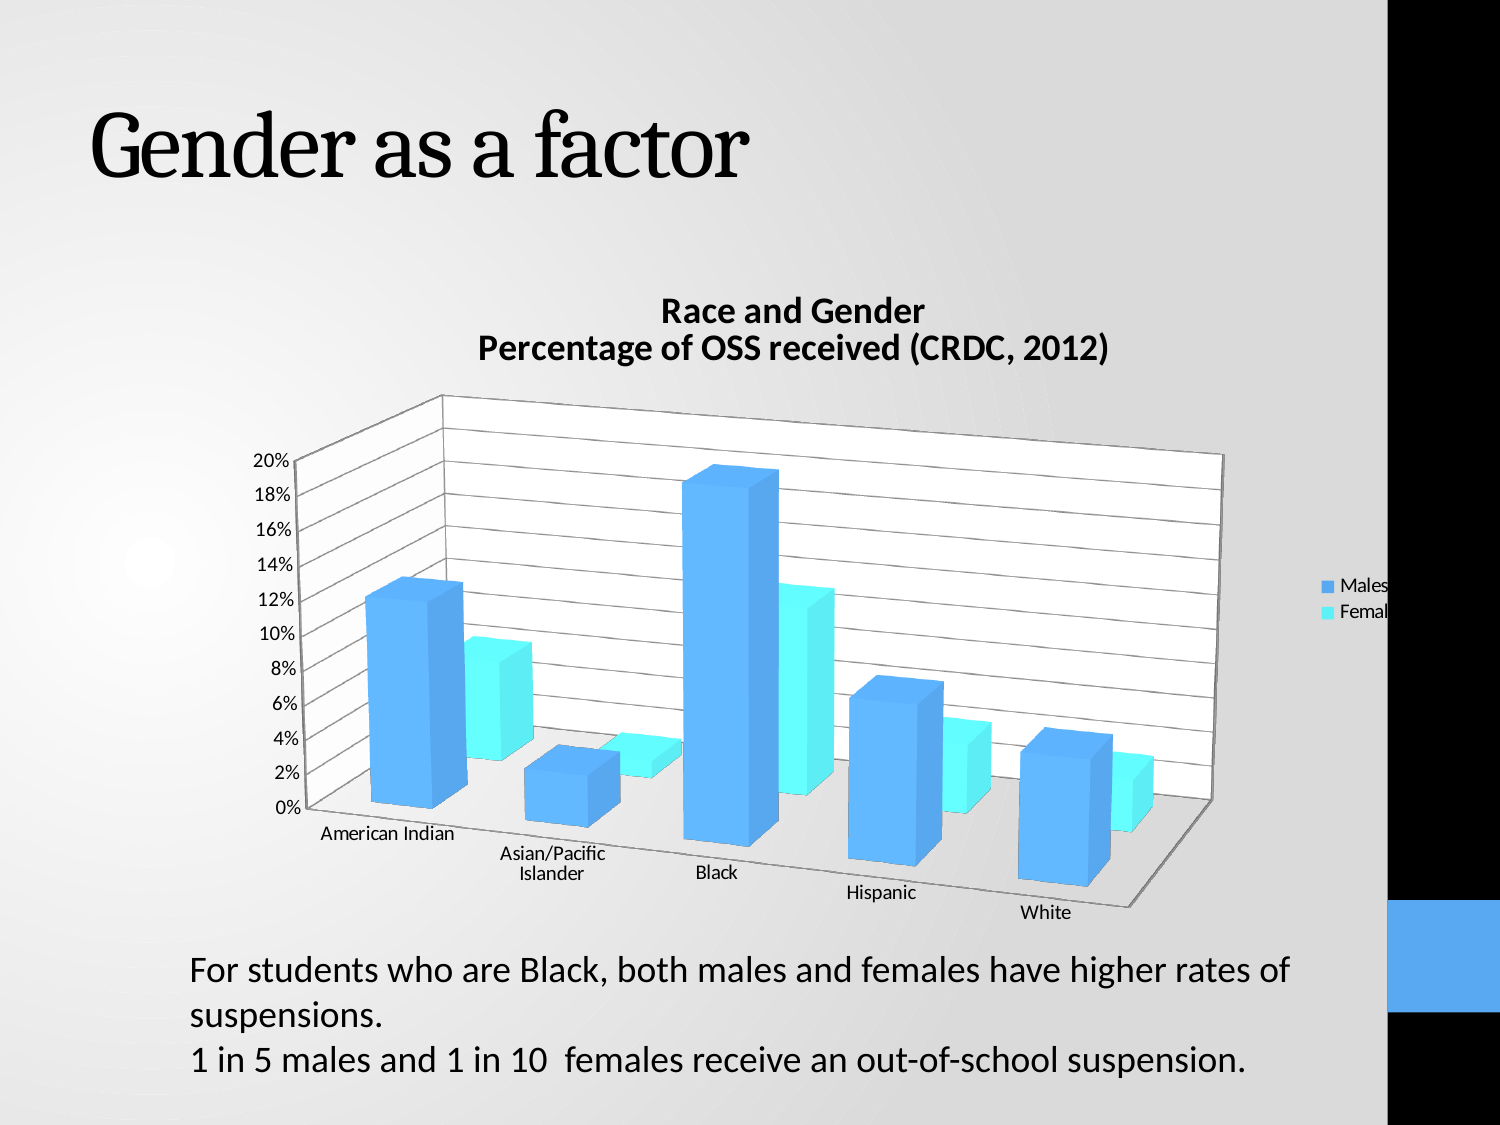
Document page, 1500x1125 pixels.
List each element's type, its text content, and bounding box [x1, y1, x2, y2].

text_box For students who are Black, both males and females have higher rates of suspensions. 1 in 5 males and 1 in 10 females receive an out-of-school suspension. [174, 944, 1384, 1088]
chart [161, 261, 1426, 938]
title Gender as a factor [75, 45, 1325, 233]
